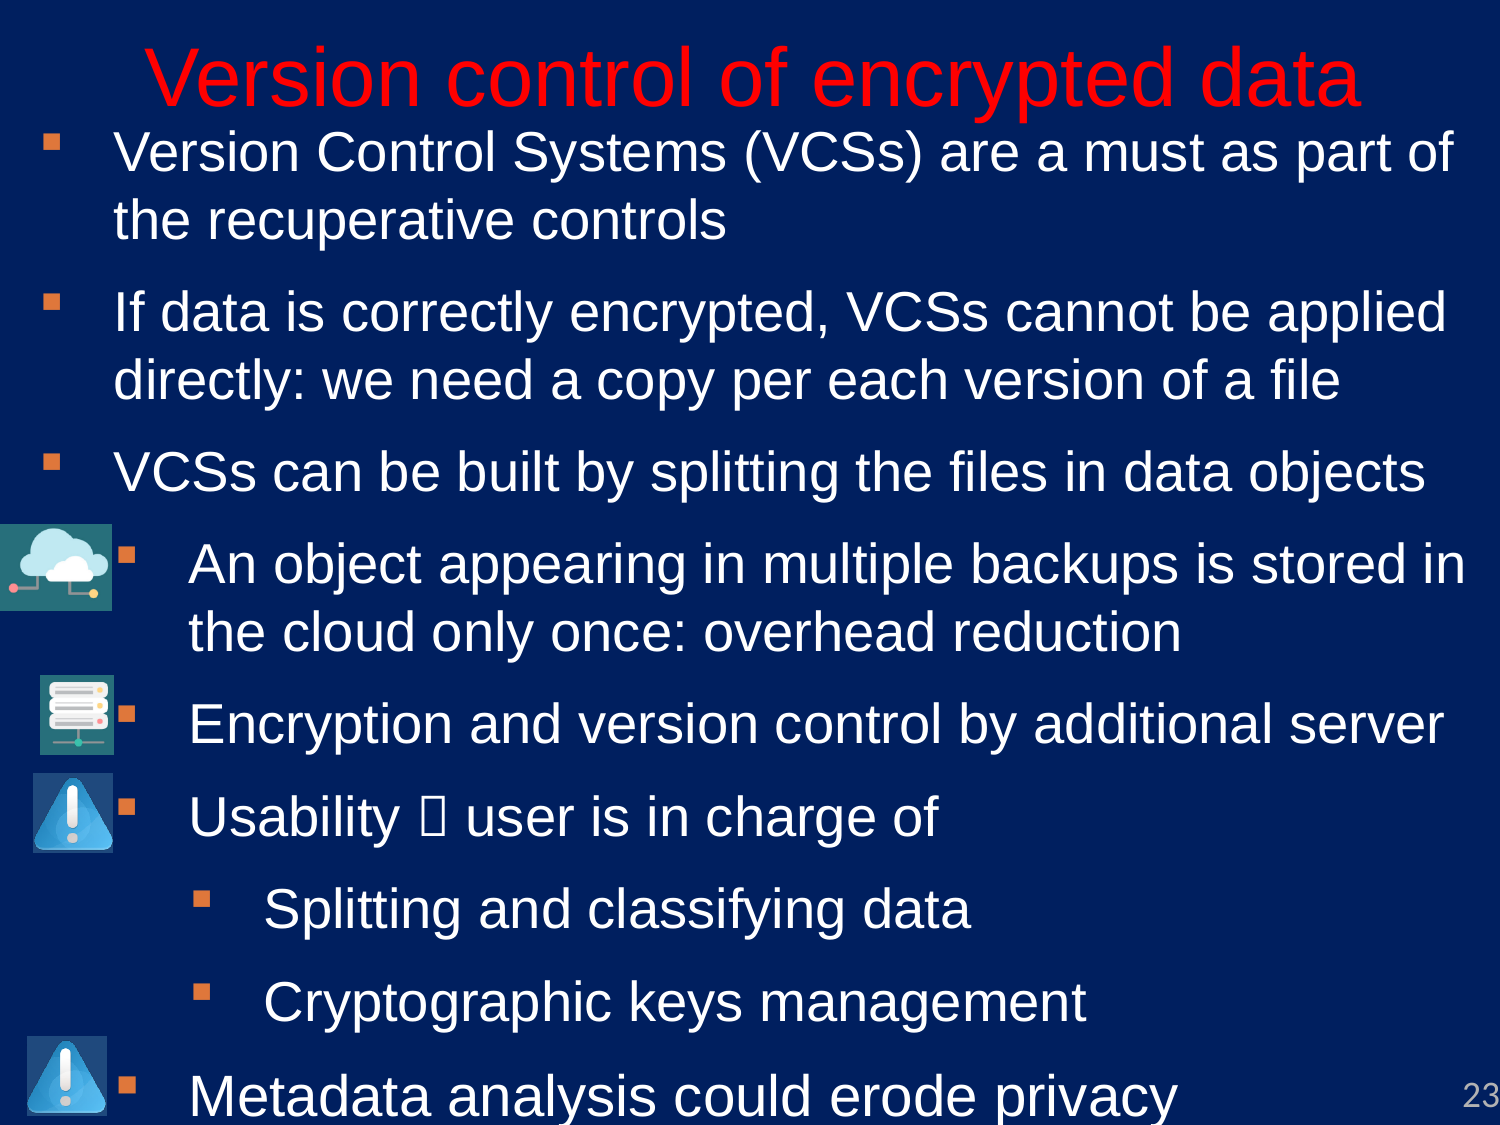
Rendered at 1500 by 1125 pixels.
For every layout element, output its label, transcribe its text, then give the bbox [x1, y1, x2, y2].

slide_number 23 [1437, 1069, 1500, 1125]
title Version control of encrypted data [37, 0, 1450, 115]
picture [32, 773, 114, 854]
picture [26, 1036, 108, 1117]
picture [0, 524, 112, 611]
picture [40, 675, 114, 755]
text_box Version Control Systems (VCSs) are a must as part of the recuperative controls If data is correctly encrypted, VCSs cannot be applied directly: we need a copy per each version of a file VCSs can be built by splitting the files in data objects An object appearing in multiple backups is stored in the cloud only once: overhead reduction Encryption and version control by additional server Usability  user is in charge of Splitting and classifying data Cryptographic keys management Metadata analysis could erode privacy [36, 115, 1499, 1125]
